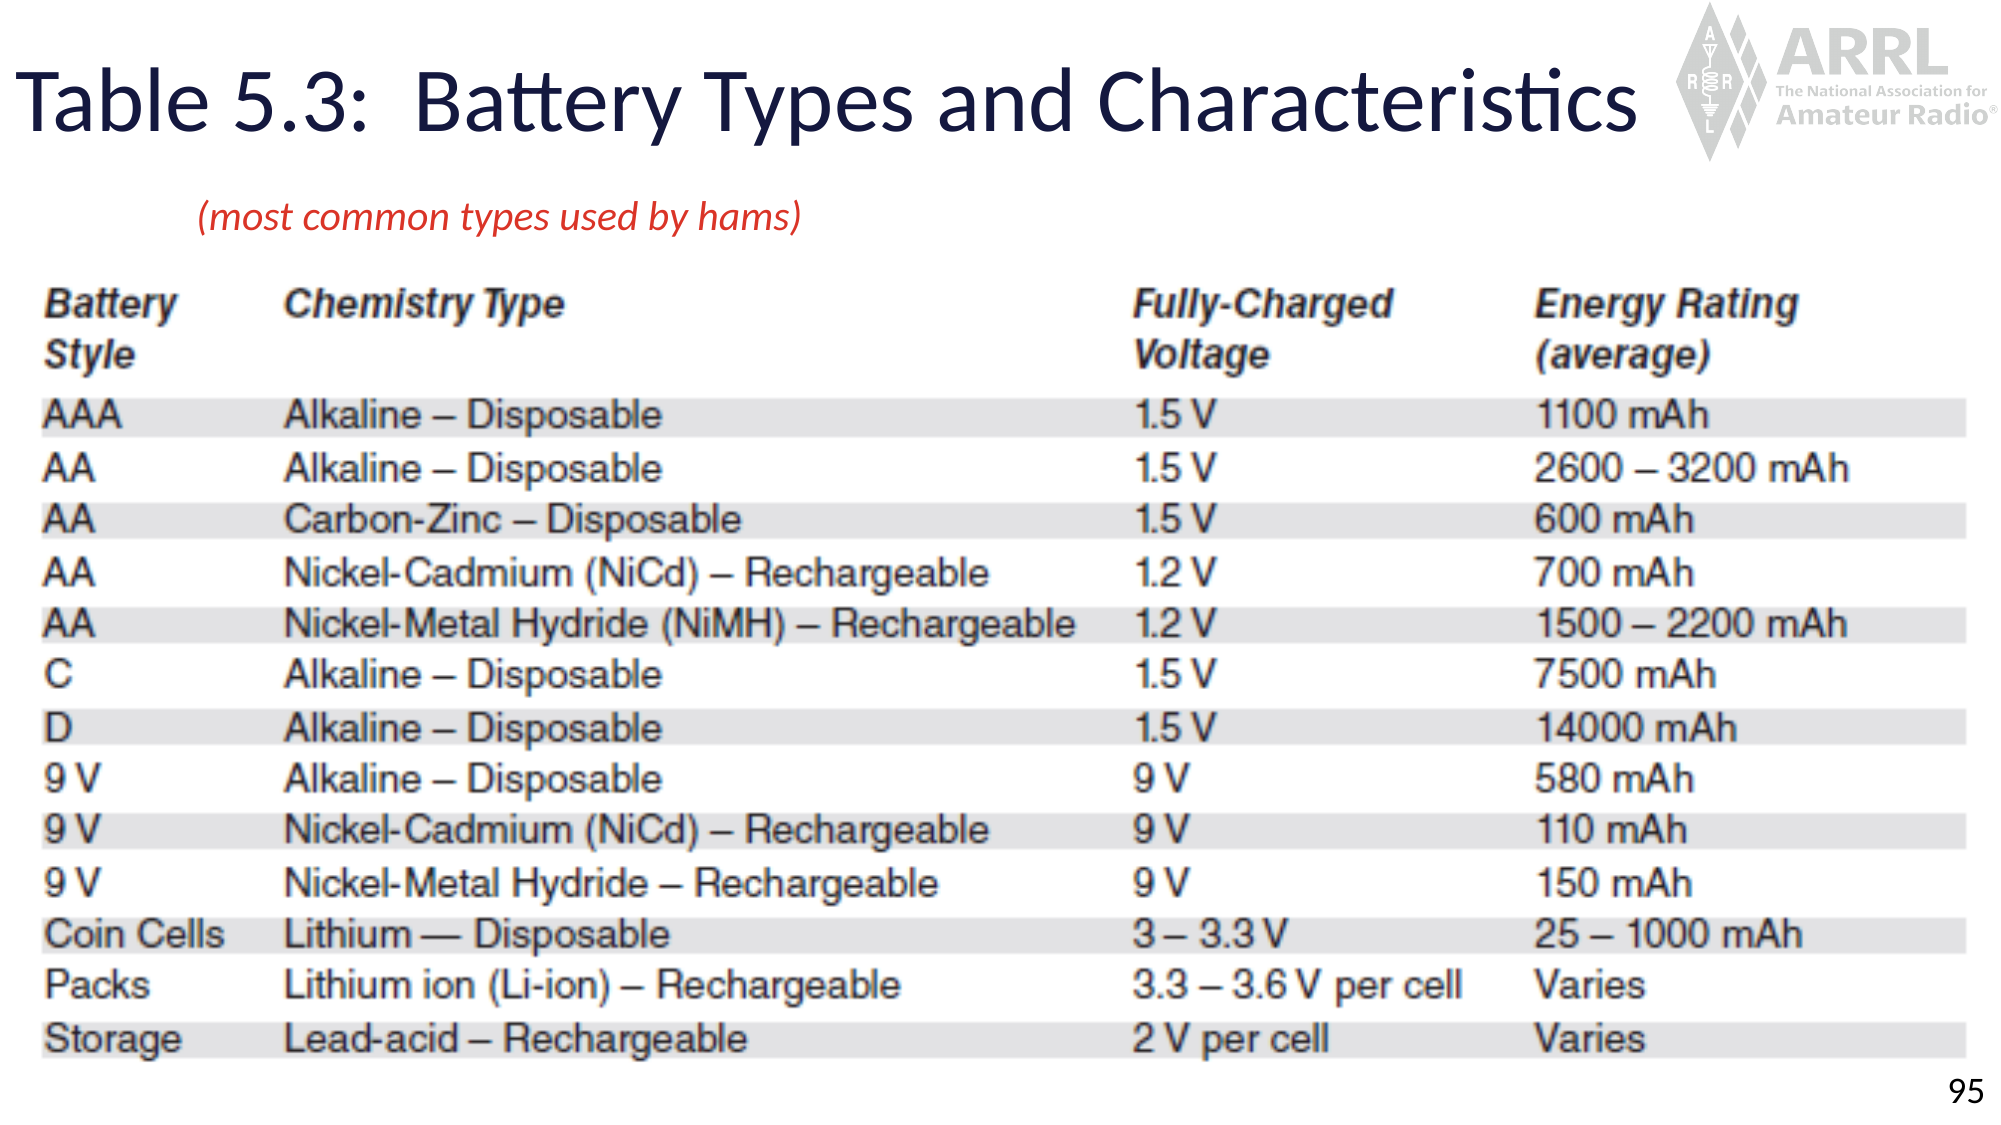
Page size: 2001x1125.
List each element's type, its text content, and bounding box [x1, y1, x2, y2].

text_box (most common types used by hams) [181, 181, 1408, 247]
picture [1806, 0, 2000, 164]
picture [31, 270, 2000, 1077]
title Table 5.3: Battery Types and Characteristics [0, 0, 1806, 203]
